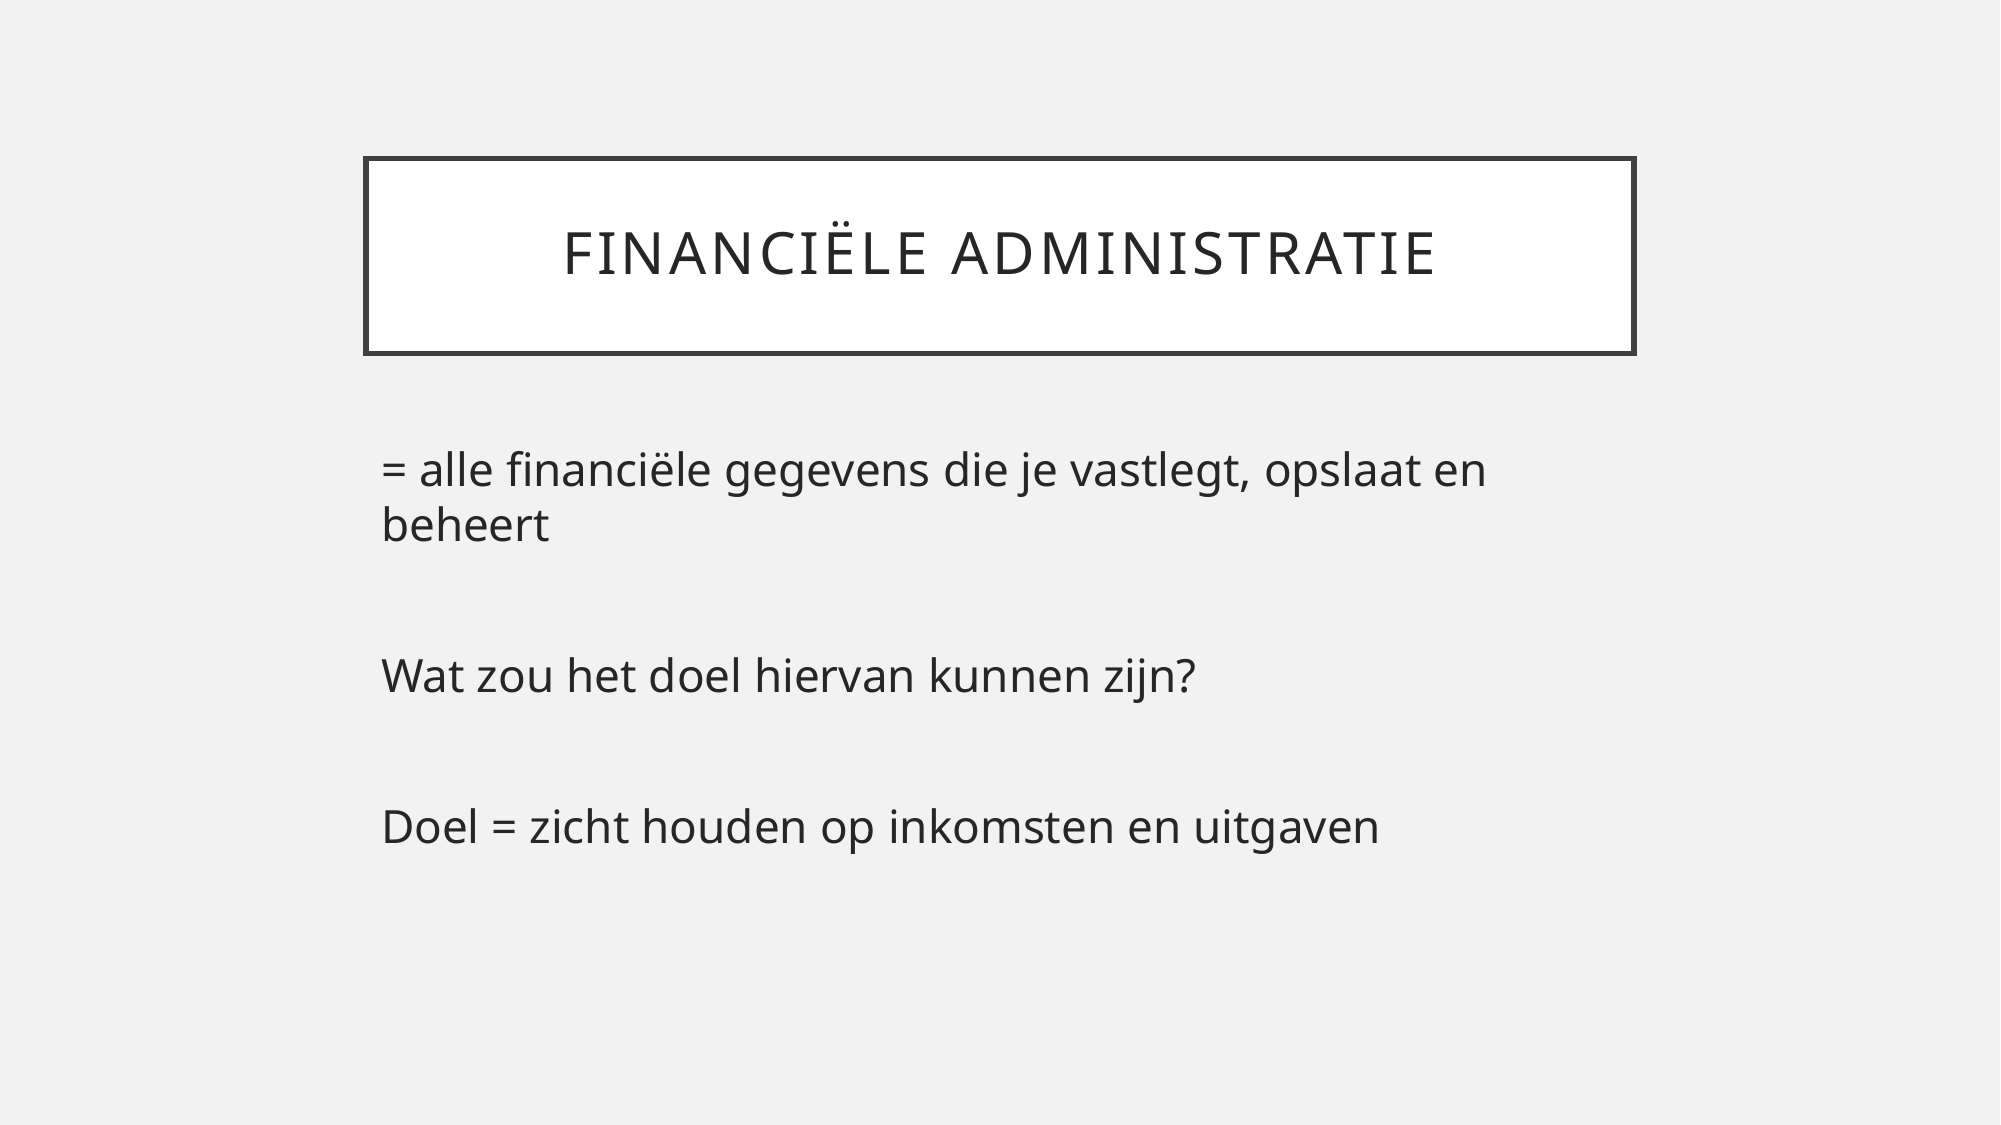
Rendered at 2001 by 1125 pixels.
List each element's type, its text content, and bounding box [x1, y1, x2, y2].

title Financiële administratie [363, 156, 1637, 356]
list = alle financiële gegevens die je vastlegt, opslaat en beheert Wat zou het doel hiervan kunnen zijn? Doel = zicht houden op inkomsten en uitgaven [366, 432, 1634, 1103]
